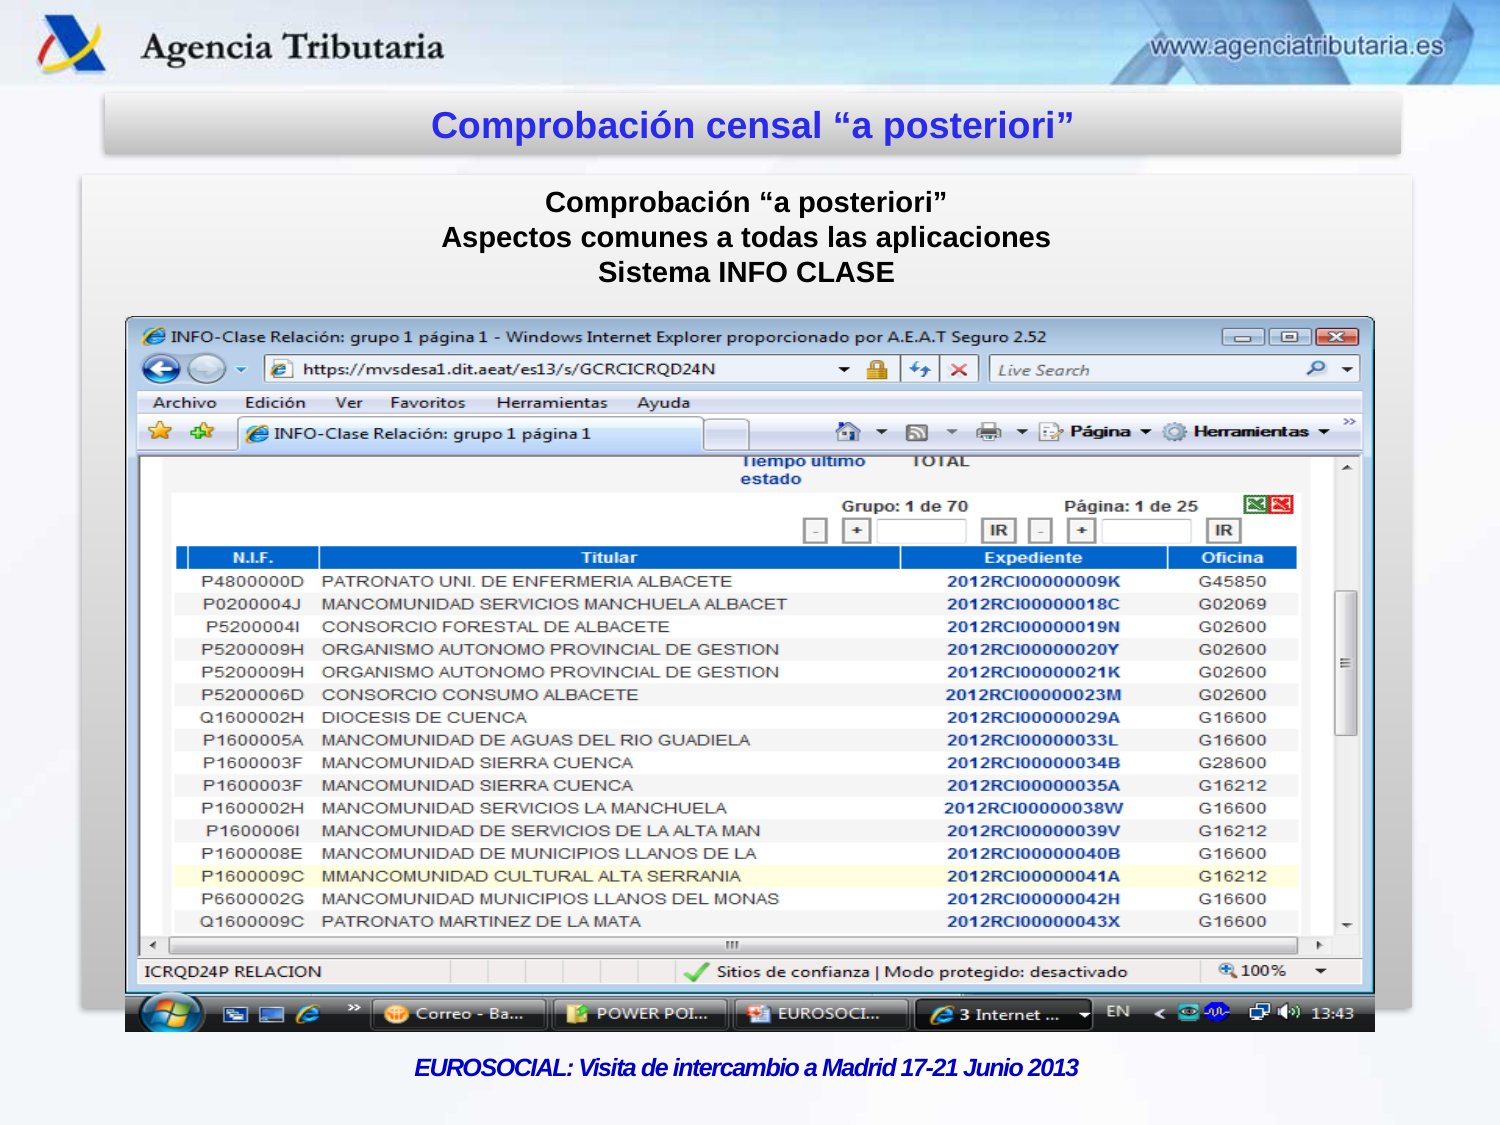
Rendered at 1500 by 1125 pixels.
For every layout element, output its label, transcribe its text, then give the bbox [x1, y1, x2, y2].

text_box EUROSOCIAL: Visita de intercambio a Madrid 17-21 Junio 2013 [46, 1044, 1454, 1090]
text_box Comprobación “a posteriori” Aspectos comunes a todas las aplicaciones Sistema INFO CLASE [81, 175, 1412, 1008]
picture [0, 0, 1500, 1125]
text_box Comprobación censal “a posteriori” [105, 93, 1401, 154]
